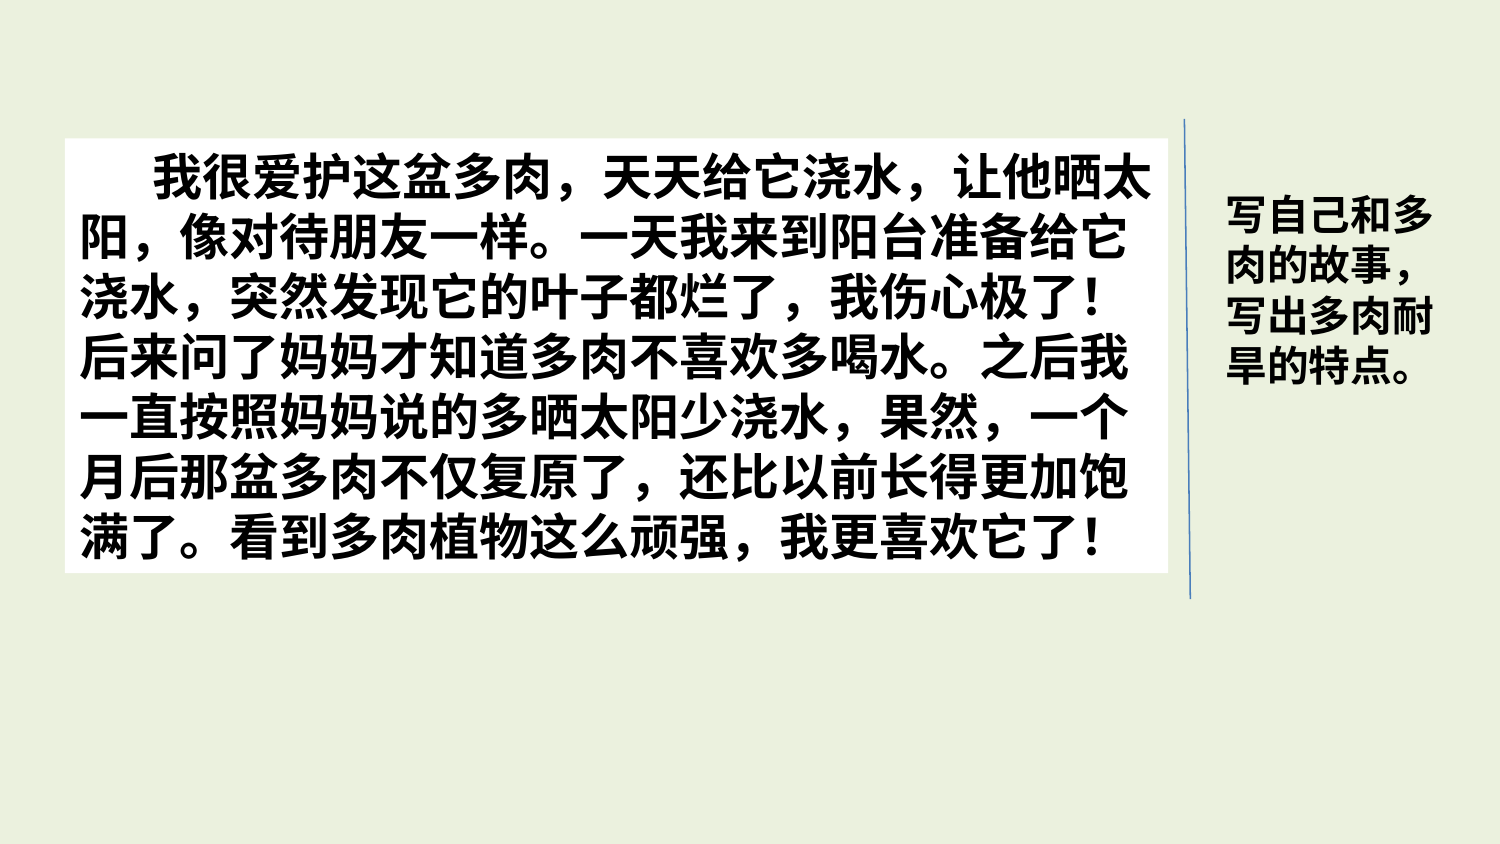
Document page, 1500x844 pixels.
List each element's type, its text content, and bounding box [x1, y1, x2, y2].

text_box 写自己和多肉的故事，写出多肉耐旱的特点。 [1210, 181, 1453, 397]
text_box 我很爱护这盆多肉，天天给它浇水，让他晒太阳，像对待朋友一样。一天我来到阳台准备给它浇水，突然发现它的叶子都烂了，我伤心极了！后来问了妈妈才知道多肉不喜欢多喝水。之后我一直按照妈妈说的多晒太阳少浇水，果然，一个月后那盆多肉不仅复原了，还比以前长得更加饱满了。看到多肉植物这么顽强，我更喜欢它了！ [64, 138, 1169, 574]
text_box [1184, 118, 1191, 600]
